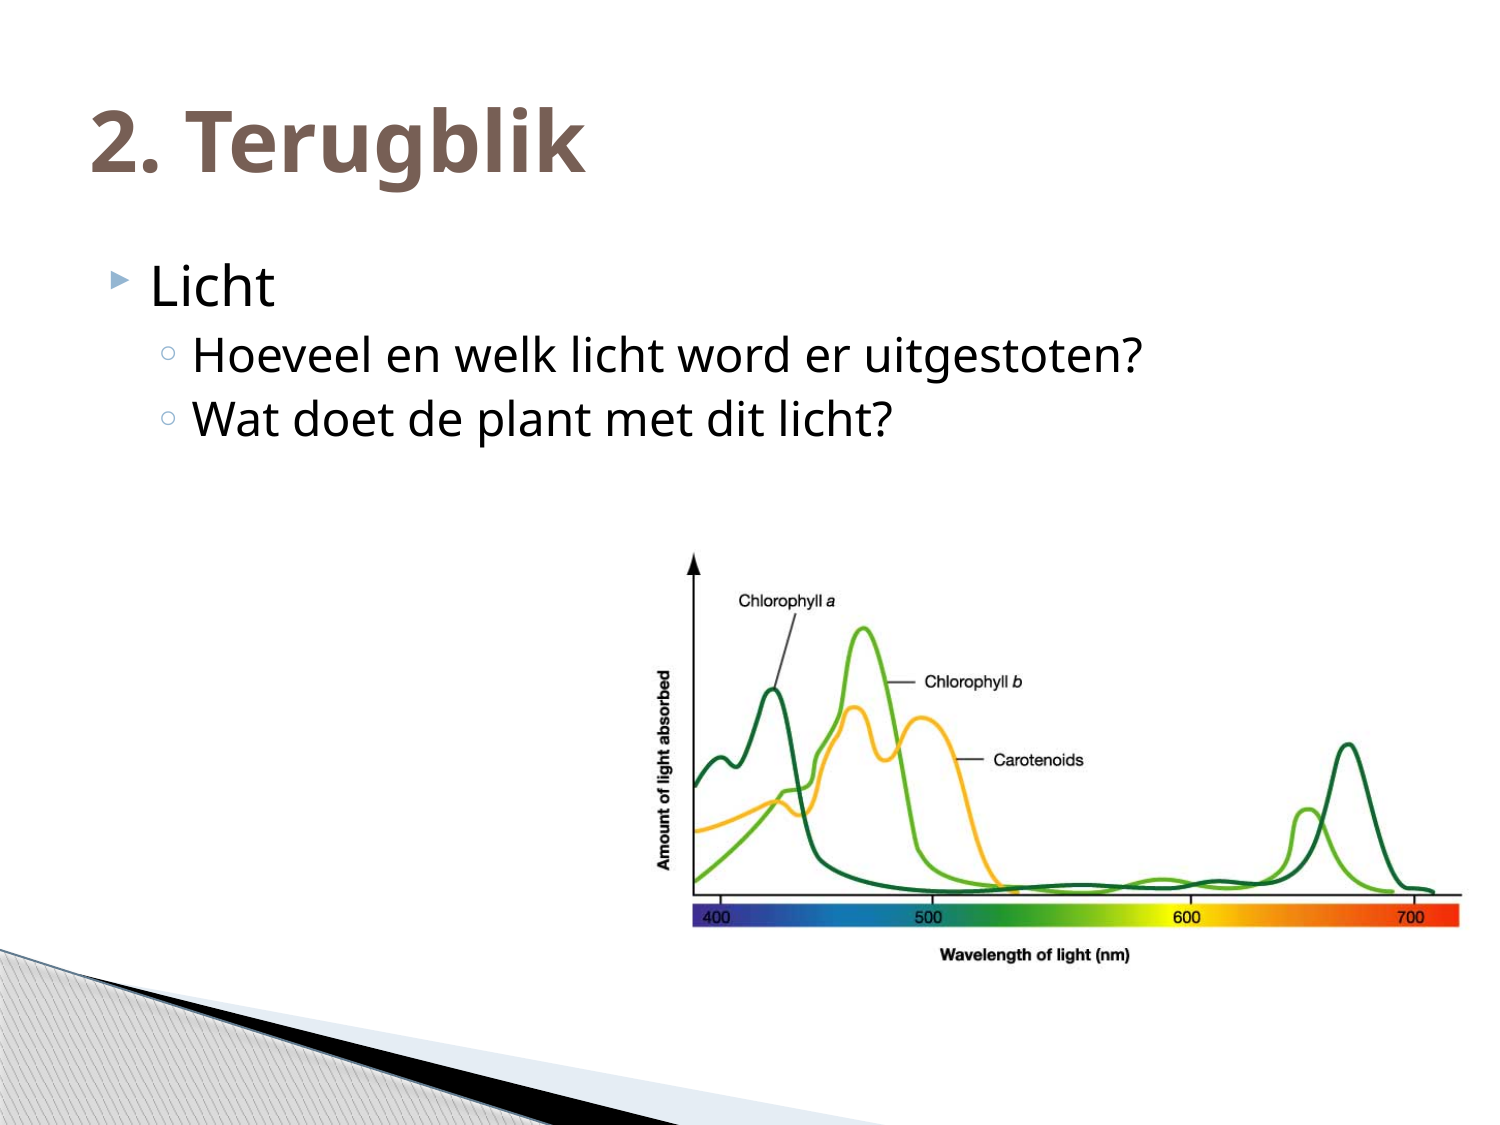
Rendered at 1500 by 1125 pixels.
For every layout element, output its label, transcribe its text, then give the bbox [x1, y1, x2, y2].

list Licht Hoeveel en welk licht word er uitgestoten? Wat doet de plant met dit licht? [75, 243, 1425, 986]
picture [643, 449, 1471, 1071]
title 2. Terugblik [75, 45, 1425, 233]
